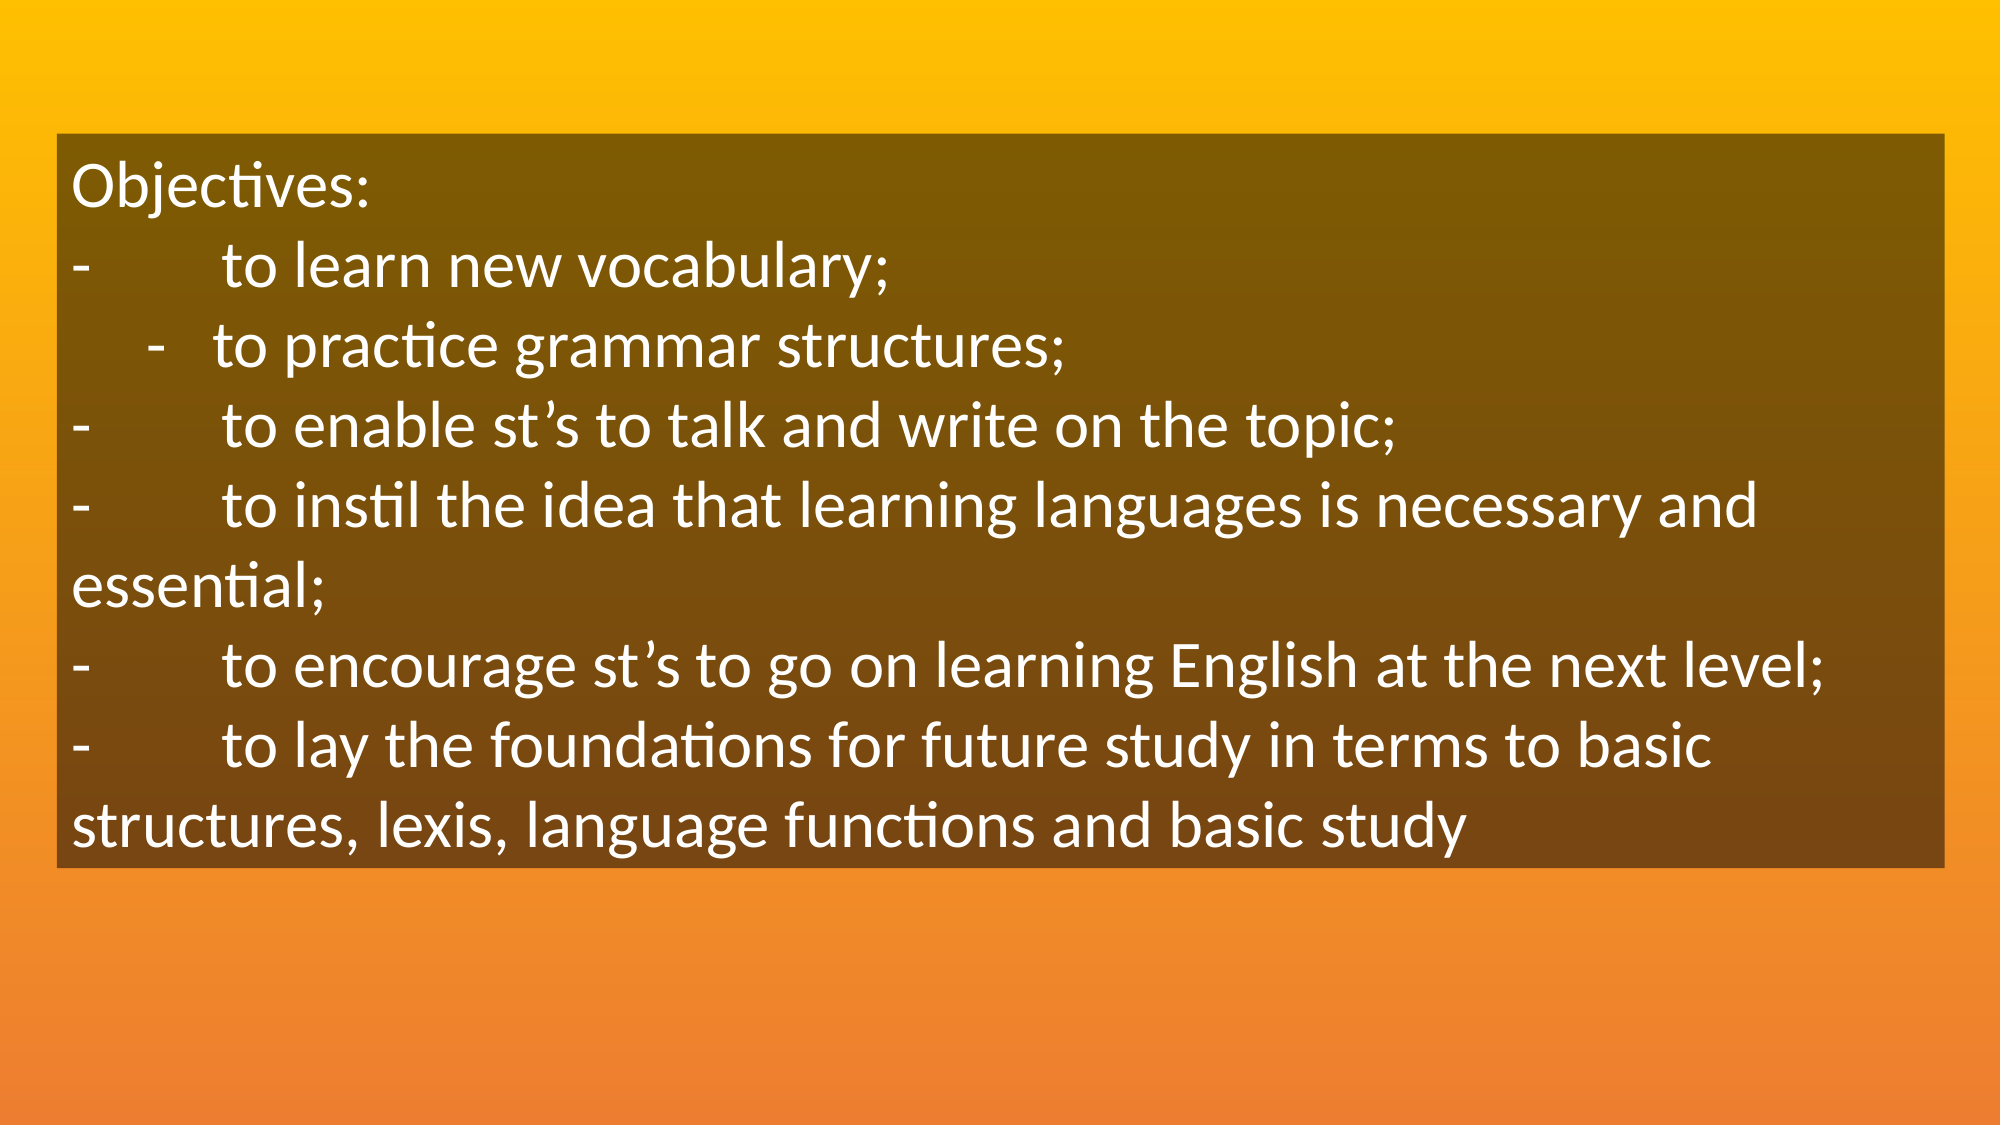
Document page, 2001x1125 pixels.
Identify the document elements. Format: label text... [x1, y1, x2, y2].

text_box Objectives: - to learn new vocabulary; - to practice grammar structures; - to enable st’s to talk and write on the topic; - to instil the idea that learning languages is necessary and essential; - to encourage st’s to go on learning English at the next level; - to lay the foundations for future study in terms to basic structures, lexis, language functions and basic study [56, 133, 1945, 869]
